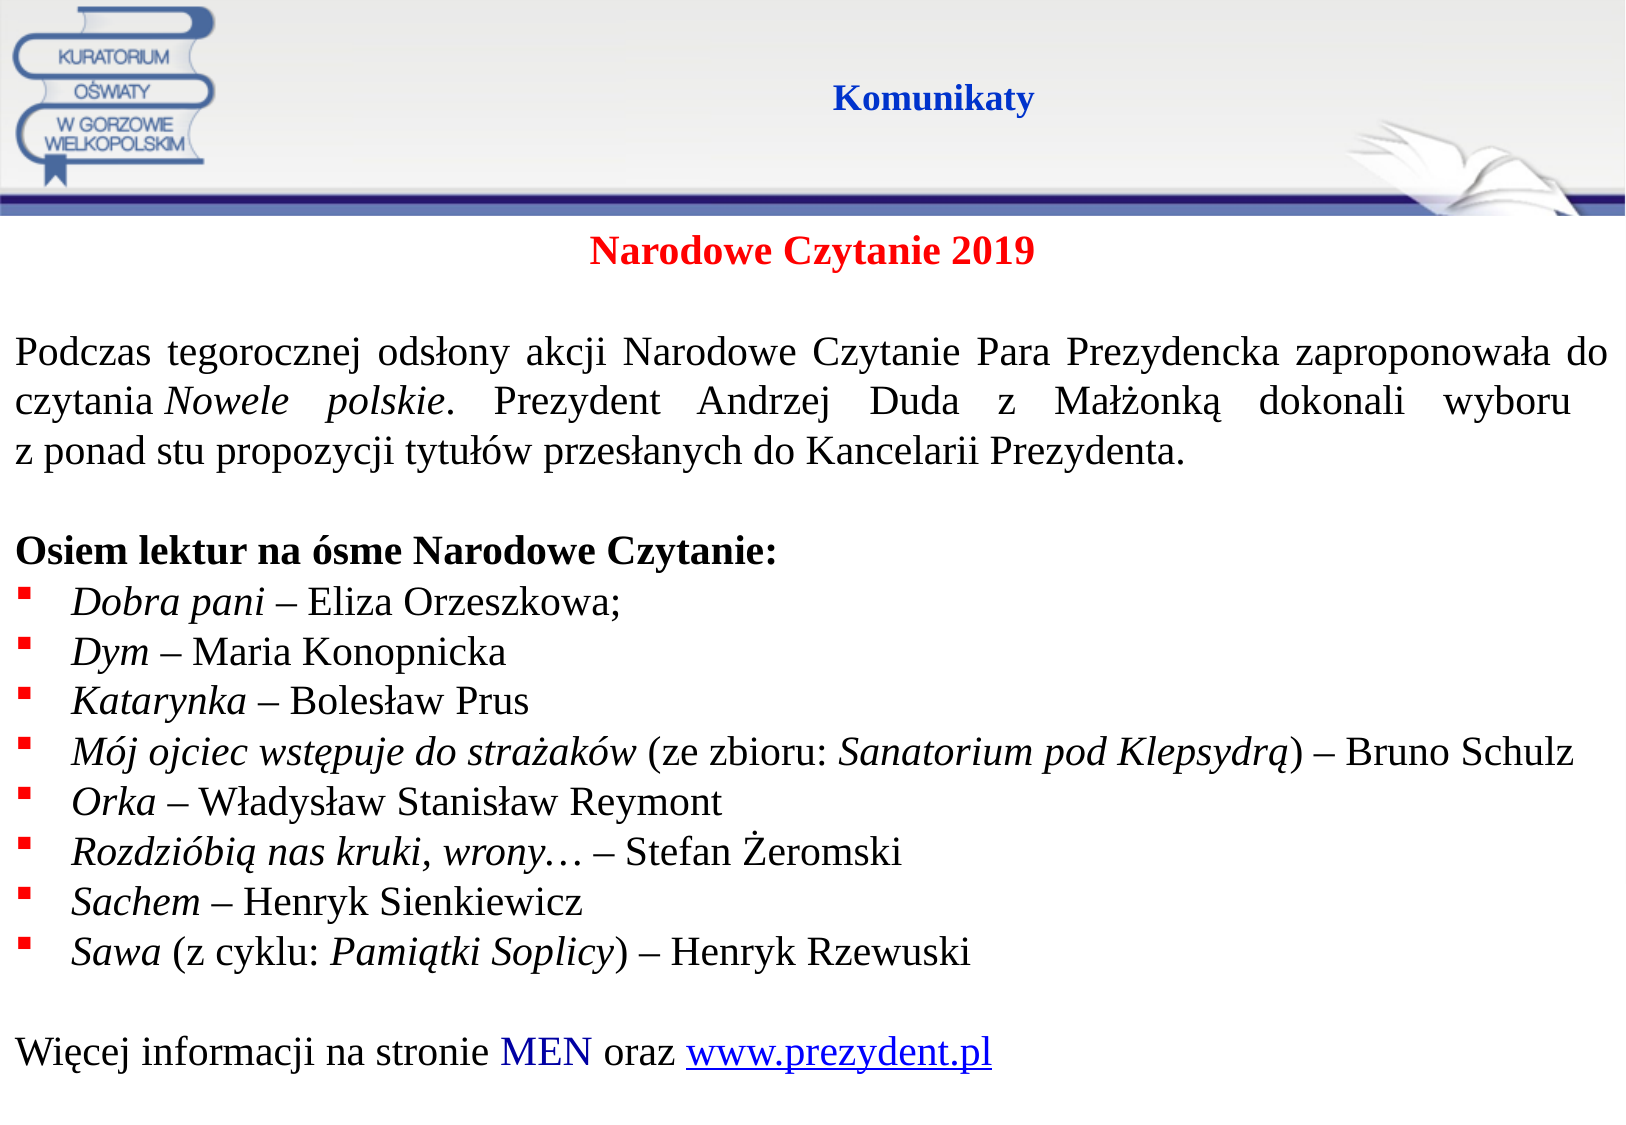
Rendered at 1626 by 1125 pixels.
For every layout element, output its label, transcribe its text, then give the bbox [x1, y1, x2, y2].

text_box Narodowe Czytanie 2019 Podczas tegorocznej odsłony akcji Narodowe Czytanie Para Prezydencka zaproponowała do czytania Nowele polskie. Prezydent Andrzej Duda z Małżonką dokonali wyboru z ponad stu propozycji tytułów przesłanych do Kancelarii Prezydenta. Osiem lektur na ósme Narodowe Czytanie: Dobra pani – Eliza Orzeszkowa; Dym – Maria Konopnicka Katarynka – Bolesław Prus Mój ojciec wstępuje do strażaków (ze zbioru: Sanatorium pod Klepsydrą) – Bruno Schulz Orka – Władysław Stanisław Reymont Rozdzióbią nas kruki, wrony… – Stefan Żeromski Sachem – Henryk Sienkiewicz Sawa (z cyklu: Pamiątki Soplicy) – Henryk Rzewuski Więcej informacji na stronie MEN oraz www.prezydent.pl [0, 215, 1625, 1081]
title Komunikaty [292, 19, 1575, 172]
picture [0, 0, 1626, 1125]
